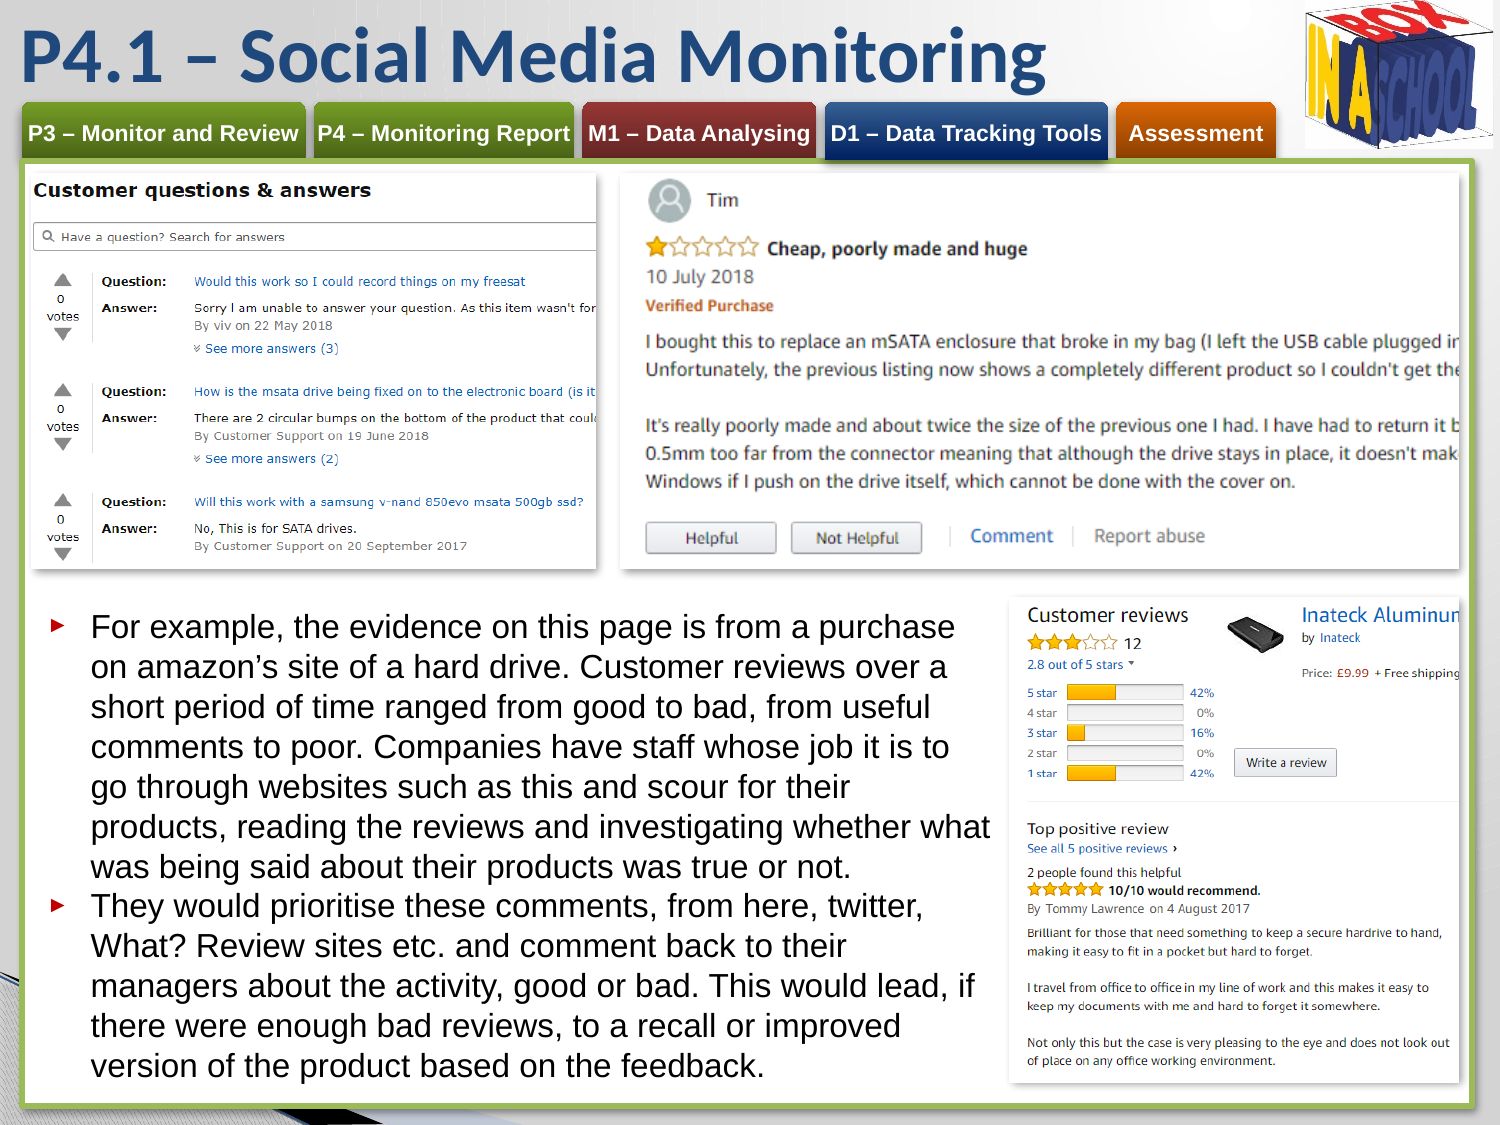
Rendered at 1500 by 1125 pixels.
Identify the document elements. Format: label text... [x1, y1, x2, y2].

picture [281, 1114, 303, 1125]
picture [1305, 0, 1494, 149]
title P4.1 – Social Media Monitoring [5, 0, 1270, 102]
picture [619, 173, 1459, 569]
text_box For example, the evidence on this page is from a purchase on amazon’s site of a hard drive. Customer reviews over a short period of time ranged from good to bad, from useful comments to poor. Companies have staff whose job it is to go through websites such as this and scour for their products, reading the reviews and investigating whether what was being said about their products was true or not. They would prioritise these comments, from here, twitter, What? Review sites etc. and comment back to their managers about the activity, good or bad. This would lead, if there were enough bad reviews, to a recall or improved version of the product based on the feedback. [31, 597, 1009, 1092]
picture [31, 173, 596, 569]
picture [1009, 597, 1459, 1083]
